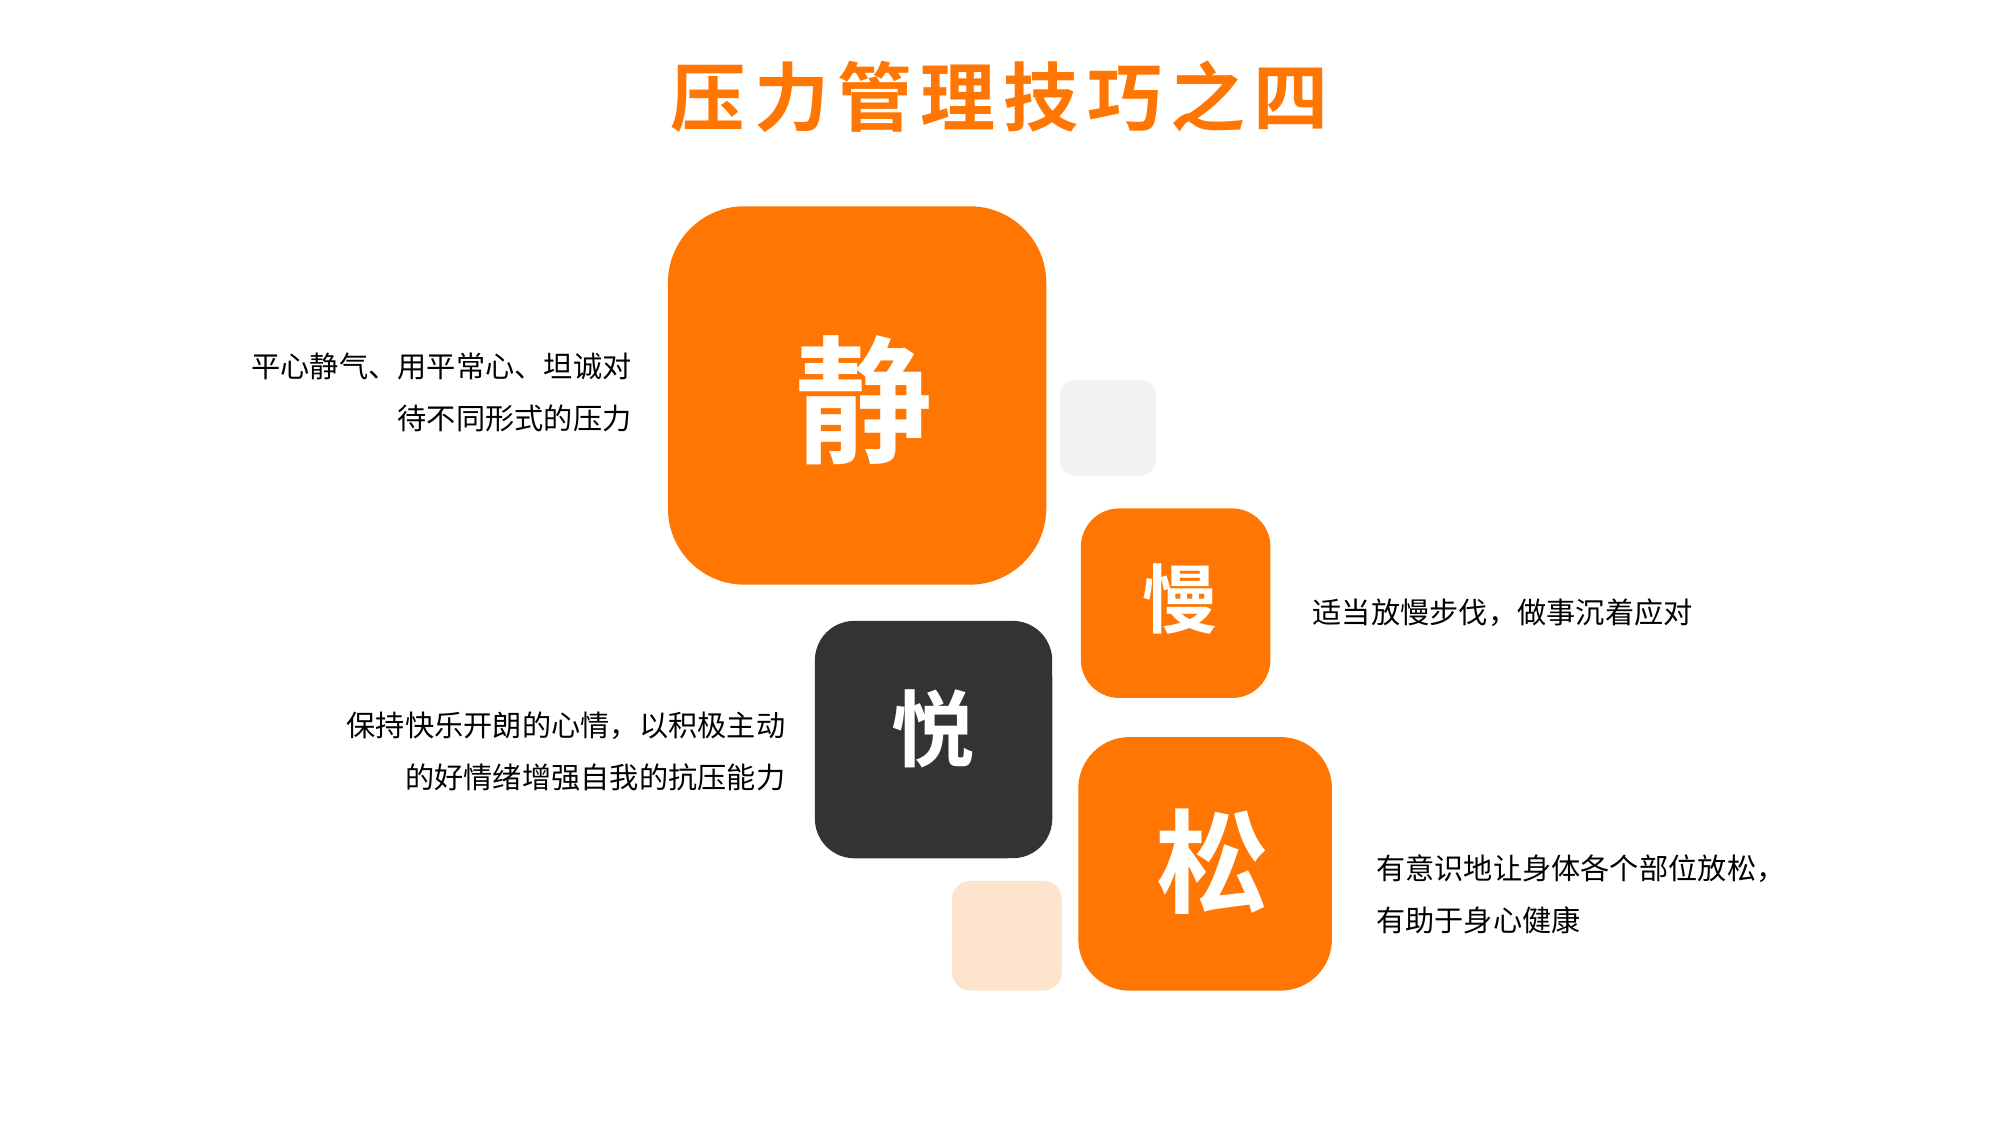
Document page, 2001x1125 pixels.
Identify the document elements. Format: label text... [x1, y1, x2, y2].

text_box 压力管理技巧之四 [360, 42, 1639, 148]
text_box 保持快乐开朗的心情，以积极主动的好情绪增强自我的抗压能力 [303, 682, 662, 802]
text_box 平心静气、用平常心、坦诚对待不同形式的压力 [223, 322, 647, 443]
text_box 适当放慢步伐，做事沉着应对 [1337, 569, 1708, 637]
text_box 有意识地让身体各个部位放松，有助于身心健康 [1361, 825, 1785, 945]
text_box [667, 206, 1333, 991]
